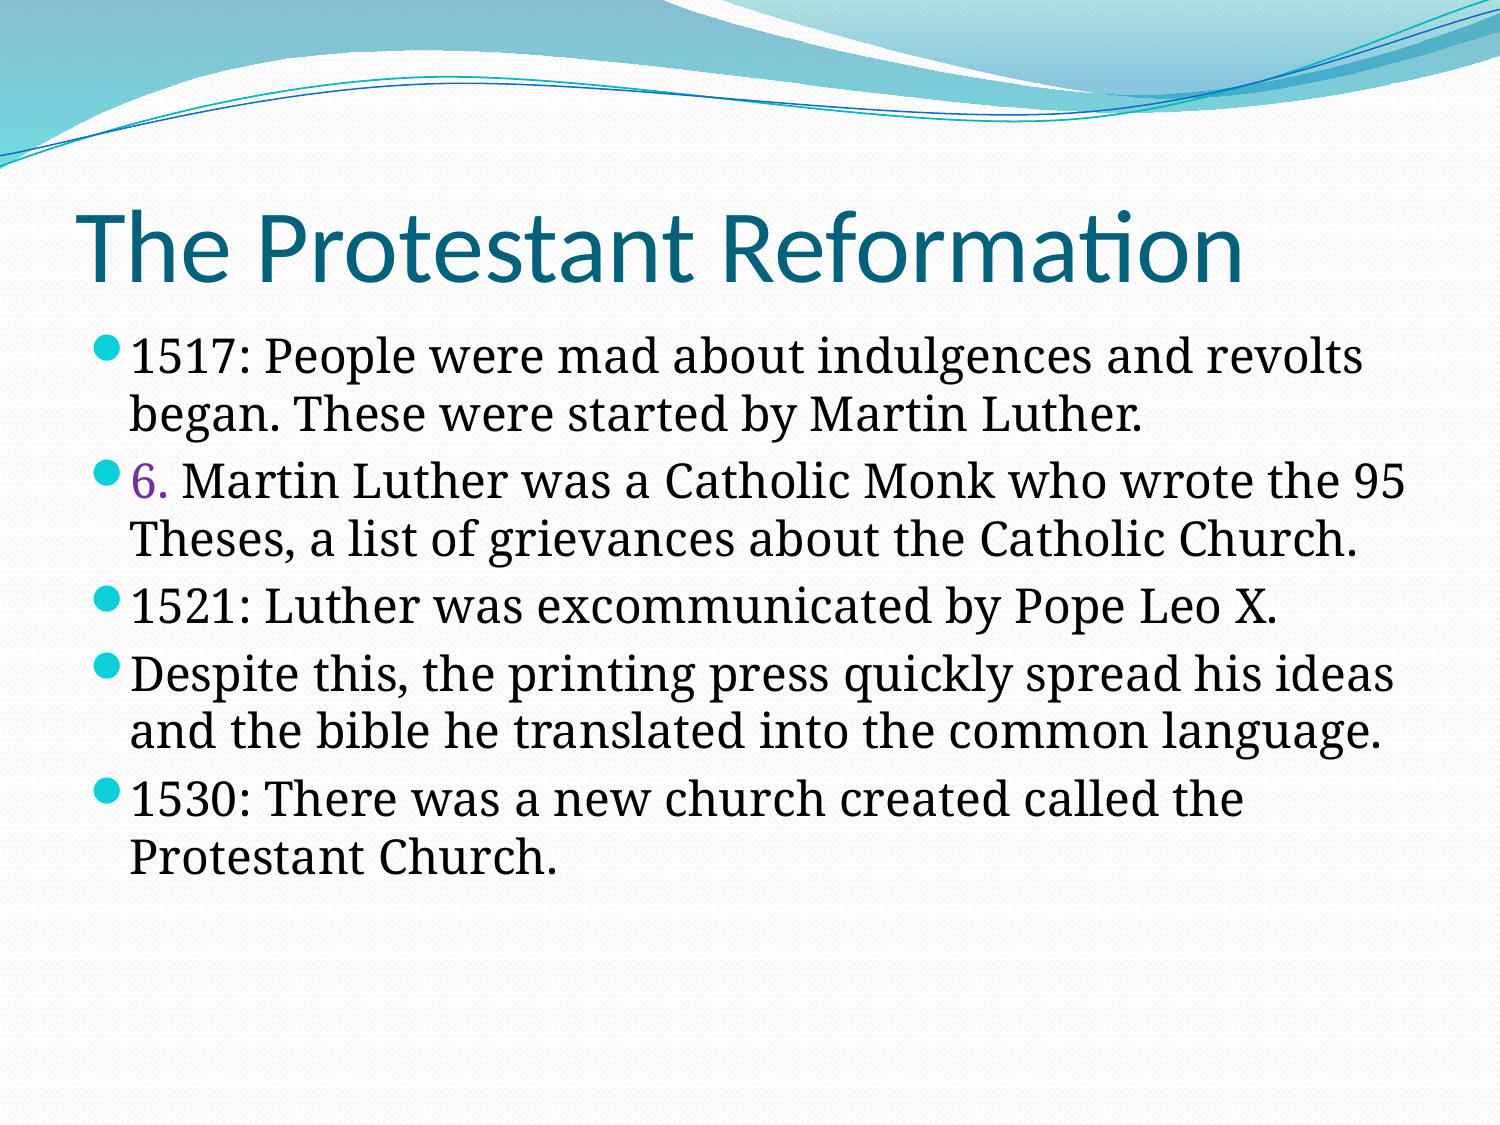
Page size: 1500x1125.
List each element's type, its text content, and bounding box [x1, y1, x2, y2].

list 1517: People were mad about indulgences and revolts began. These were started by Martin Luther. 6. Martin Luther was a Catholic Monk who wrote the 95 Theses, a list of grievances about the Catholic Church. 1521: Luther was excommunicated by Pope Leo X. Despite this, the printing press quickly spread his ideas and the bible he translated into the common language. 1530: There was a new church created called the Protestant Church. [75, 317, 1425, 1038]
title The Protestant Reformation [75, 115, 1425, 303]
